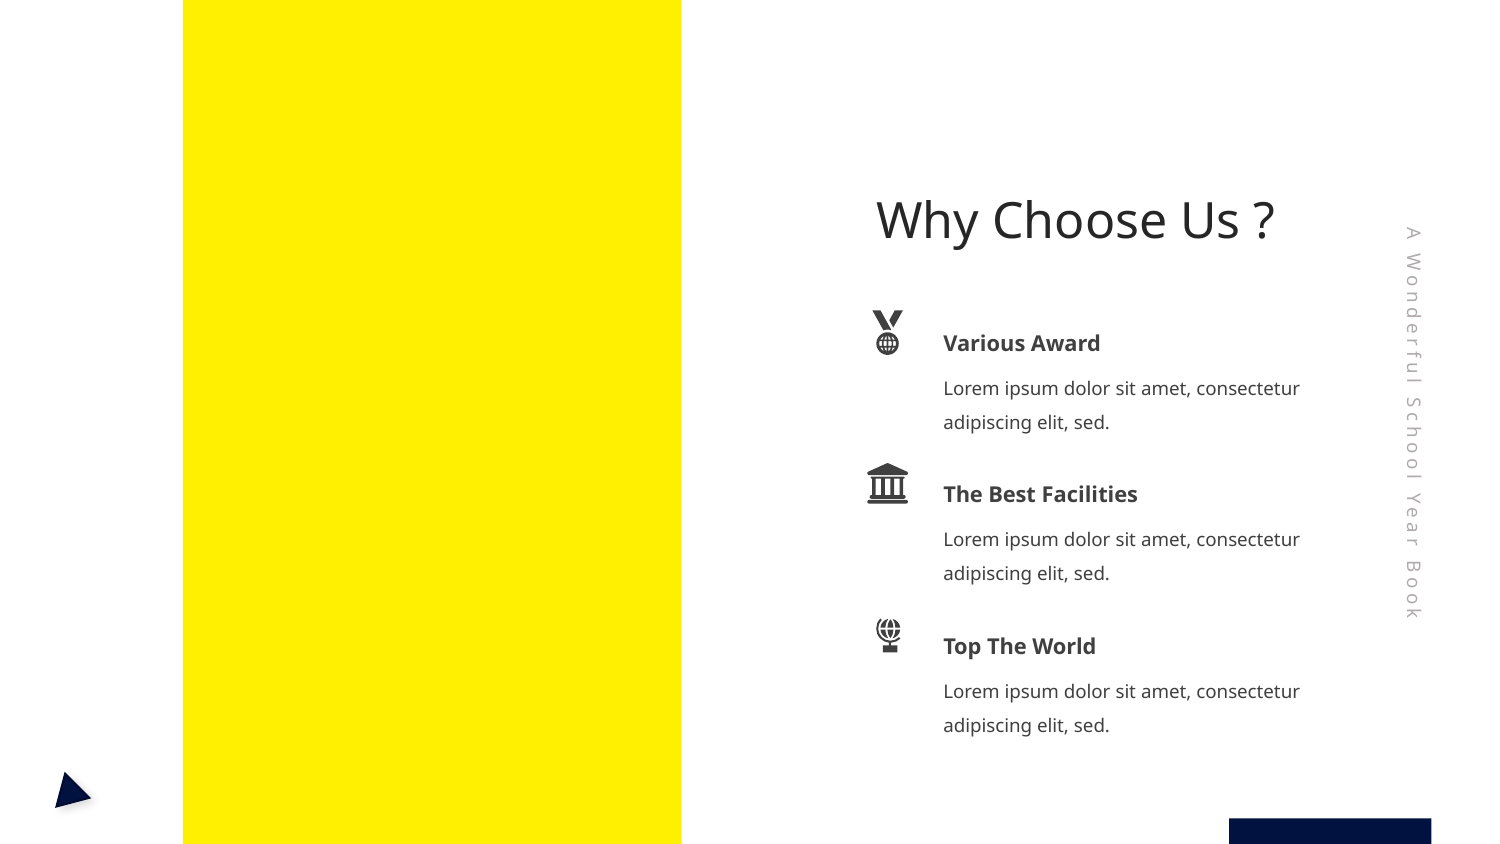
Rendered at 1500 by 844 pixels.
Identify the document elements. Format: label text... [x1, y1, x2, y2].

text_box Lorem ipsum dolor sit amet, consectetur adipiscing elit, sed. [928, 509, 1361, 592]
text_box Why Choose Us ? [861, 180, 1291, 256]
text_box Lorem ipsum dolor sit amet, consectetur adipiscing elit, sed. [928, 358, 1361, 441]
text_box The Best Facilities [928, 459, 1283, 515]
text_box [55, 771, 92, 808]
text_box [1228, 817, 1432, 844]
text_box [874, 618, 901, 653]
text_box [867, 463, 908, 504]
text_box Lorem ipsum dolor sit amet, consectetur adipiscing elit, sed. [928, 661, 1361, 744]
text_box A Wonderful School Year Book [1396, 212, 1434, 634]
picture [182, 0, 682, 844]
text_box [872, 310, 903, 355]
text_box Various Award [928, 309, 1283, 364]
text_box Top The World [928, 612, 1283, 667]
